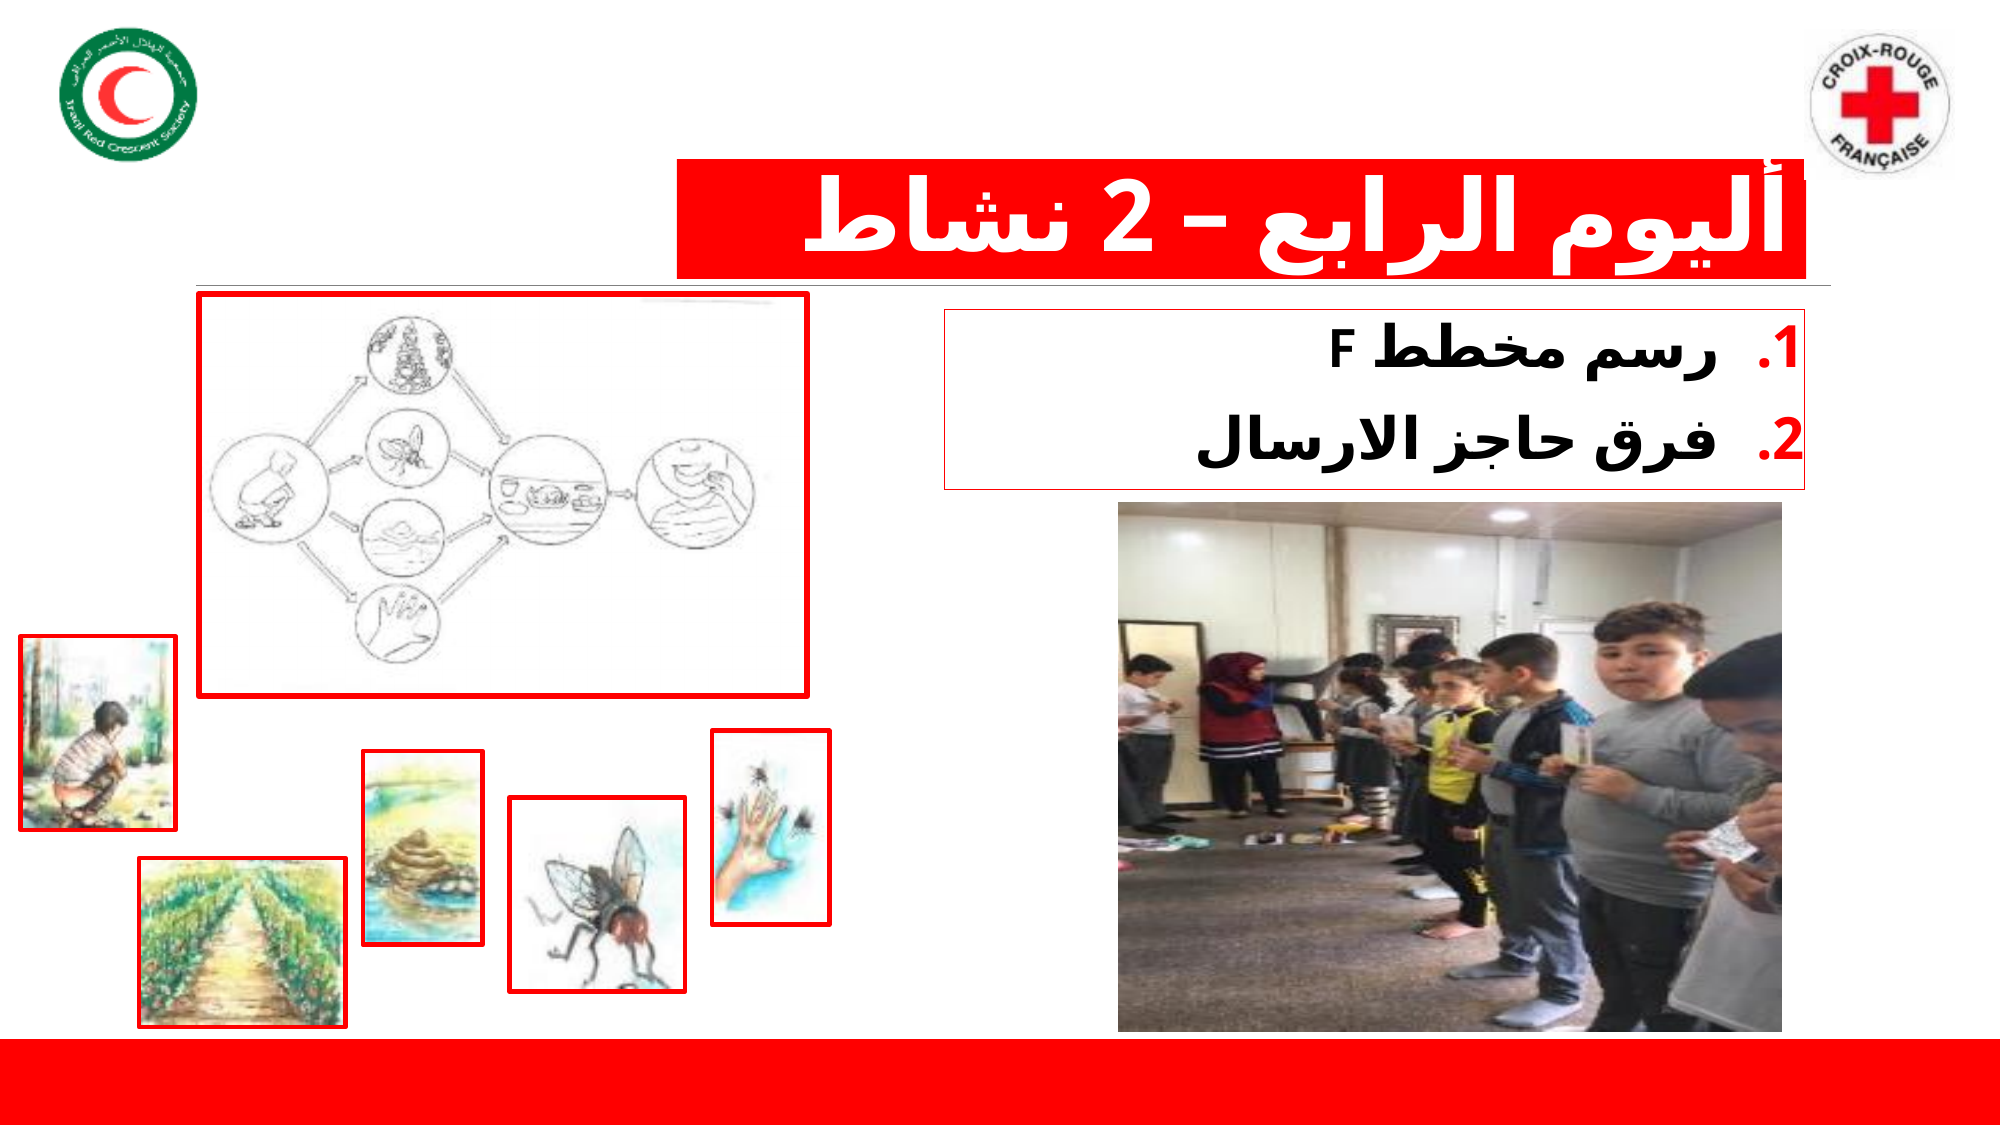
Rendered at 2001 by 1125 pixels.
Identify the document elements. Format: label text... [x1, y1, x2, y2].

picture [1117, 501, 1782, 1033]
picture [140, 859, 344, 1026]
picture [511, 799, 684, 990]
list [22, 637, 174, 829]
title أليوم الرابع – 2 نشاط [676, 159, 1807, 279]
picture [1803, 28, 1956, 181]
picture [202, 193, 804, 943]
list رسم مخطط F فرق حاجز الارسال [944, 309, 1805, 490]
picture [713, 732, 828, 923]
picture [54, 20, 203, 169]
